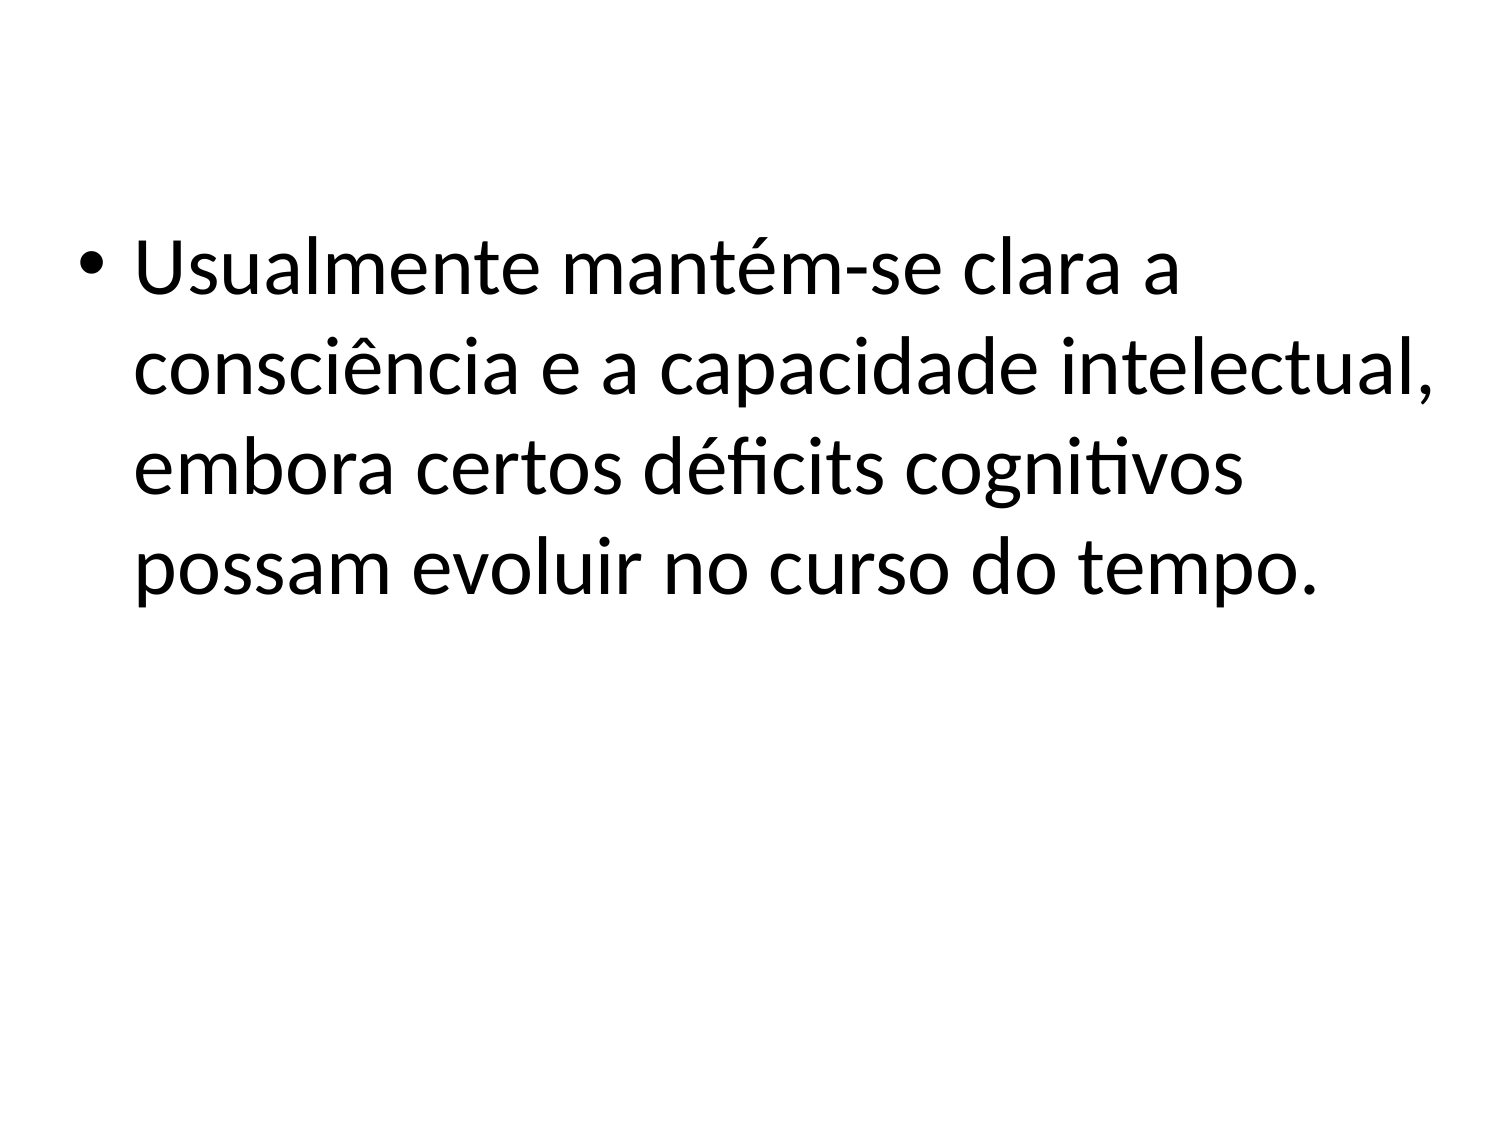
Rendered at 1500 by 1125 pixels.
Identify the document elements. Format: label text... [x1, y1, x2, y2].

list Usualmente mantém-se clara a consciência e a capacidade intelectual, embora certos déficits cognitivos possam evoluir no curso do tempo. [62, 87, 1463, 1005]
